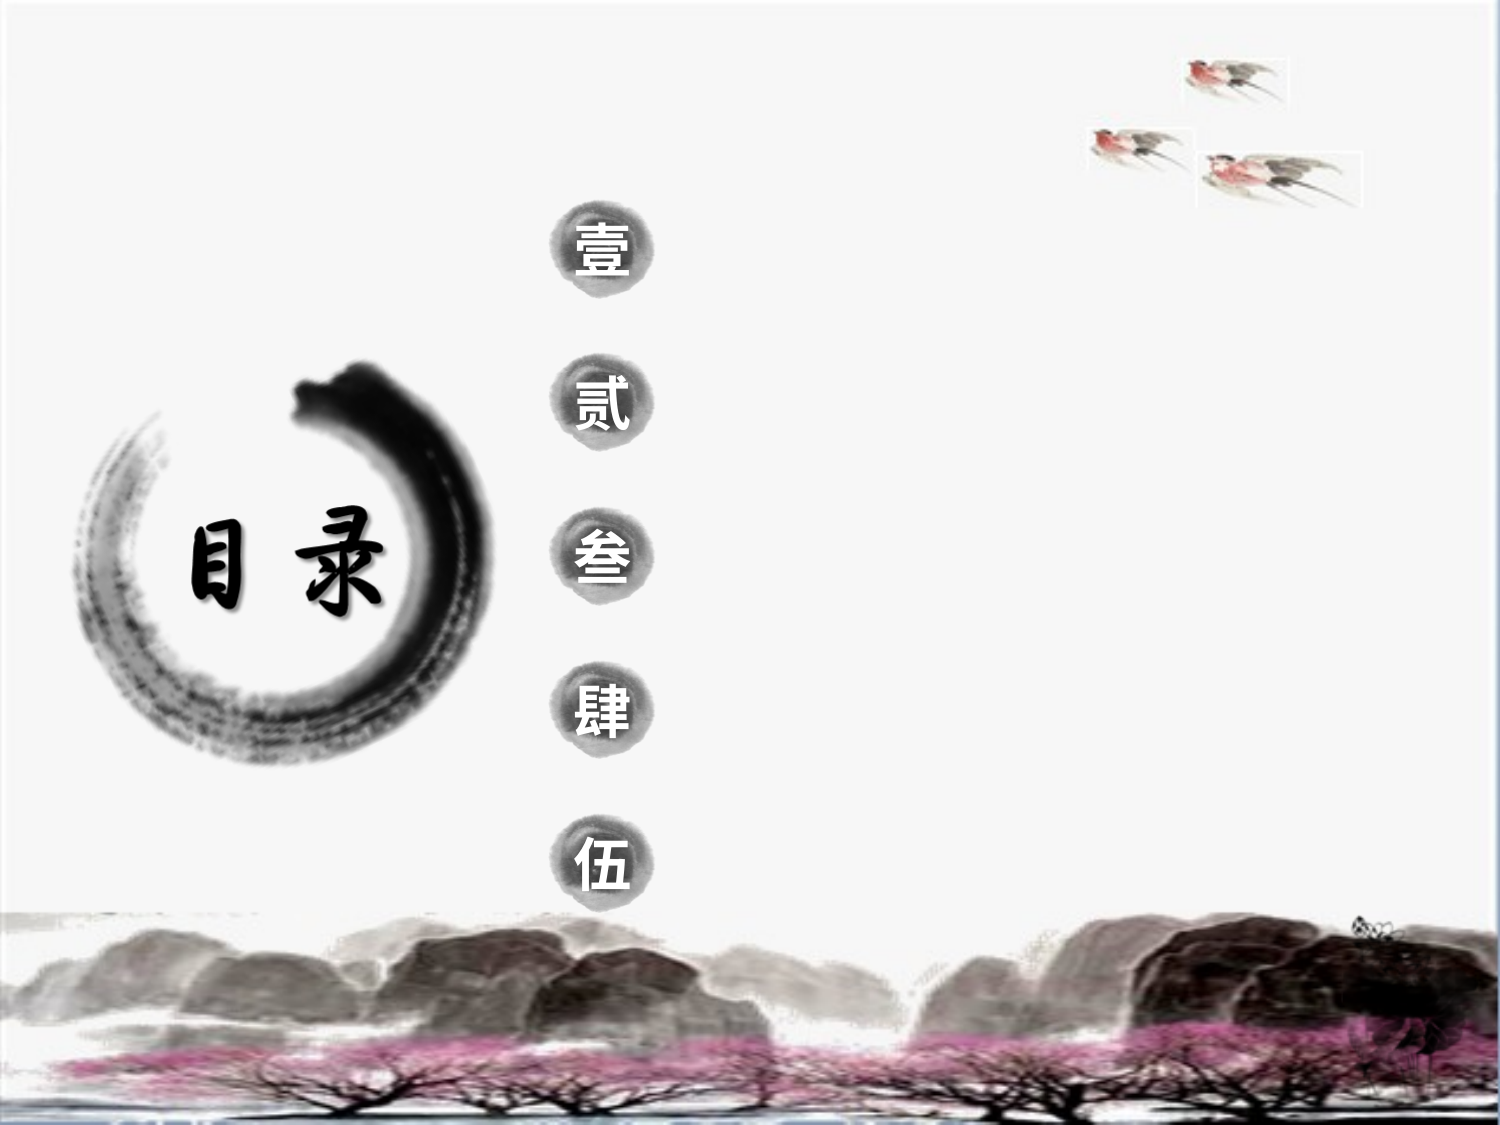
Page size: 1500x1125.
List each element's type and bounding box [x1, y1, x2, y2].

text_box [537, 337, 668, 469]
text_box [537, 184, 668, 315]
text_box [537, 798, 668, 929]
text_box [537, 644, 668, 776]
text_box [537, 491, 668, 622]
picture [0, 0, 1500, 1125]
